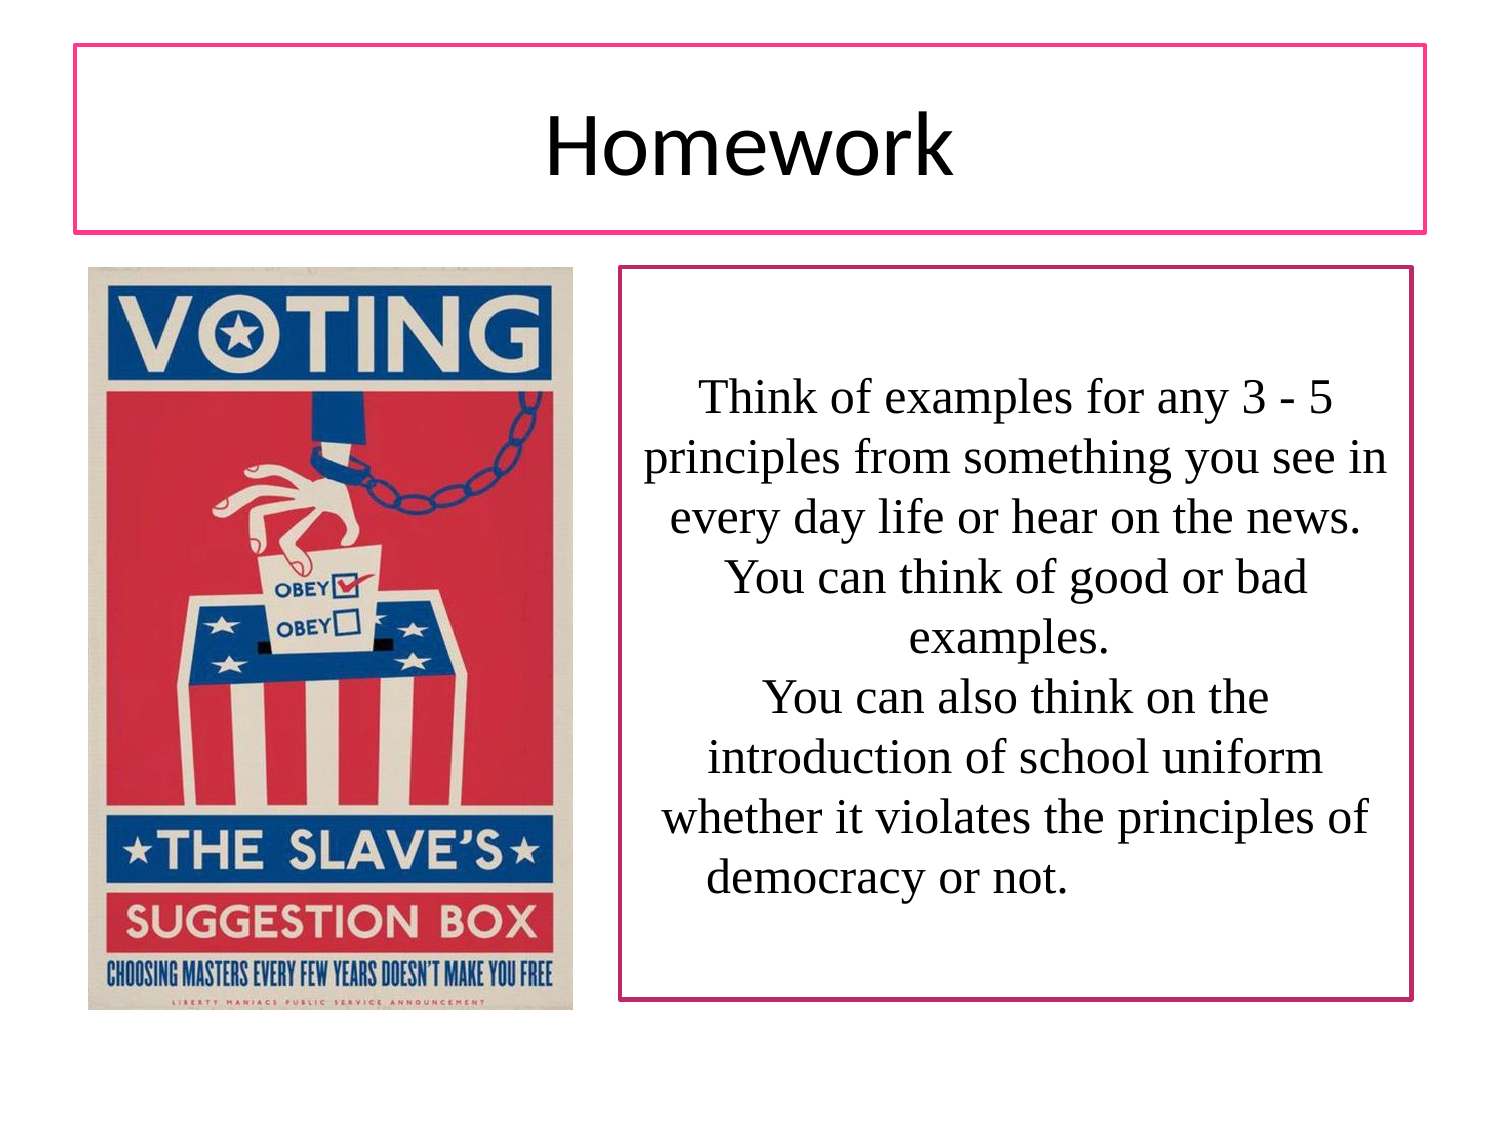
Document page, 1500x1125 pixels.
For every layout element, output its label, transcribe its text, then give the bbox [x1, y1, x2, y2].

title Homework [73, 43, 1427, 235]
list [88, 266, 574, 1010]
text_box Think of examples for any 3 - 5 principles from something you see in every day life or hear on the news. You can think of good or bad examples. You can also think on the introduction of school uniform whether it violates the principles of democracy or not. democracy. [618, 265, 1414, 1002]
